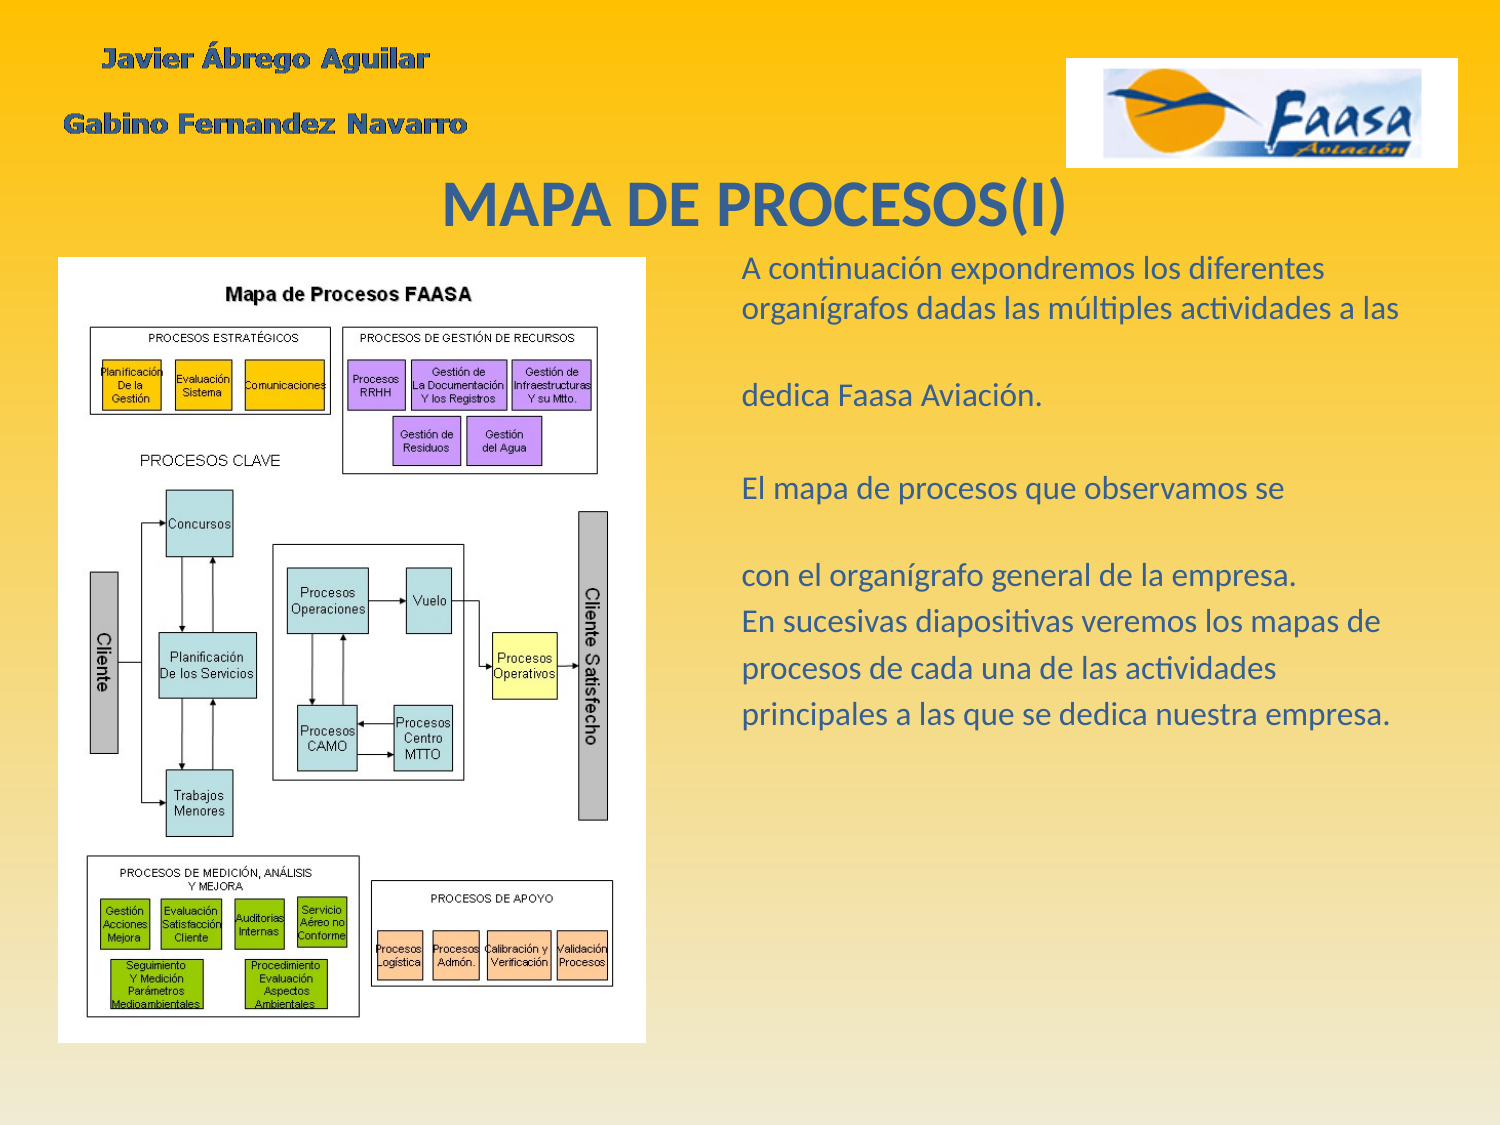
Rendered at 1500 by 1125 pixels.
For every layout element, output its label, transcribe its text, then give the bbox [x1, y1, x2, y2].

picture [0, 0, 530, 214]
list MAPA DE PROCESOS(I) A continuación expondremos los diferentes organígrafos dadas las múltiples actividades a las que se dedica Faasa Aviación. El mapa de procesos que observamos se corresponde con el organígrafo general de la empresa. En sucesivas diapositivas veremos los mapas de procesos de cada una de las actividades principales a las que se dedica nuestra empresa. [70, 152, 1449, 1090]
picture [1066, 58, 1458, 168]
picture [58, 257, 646, 1044]
